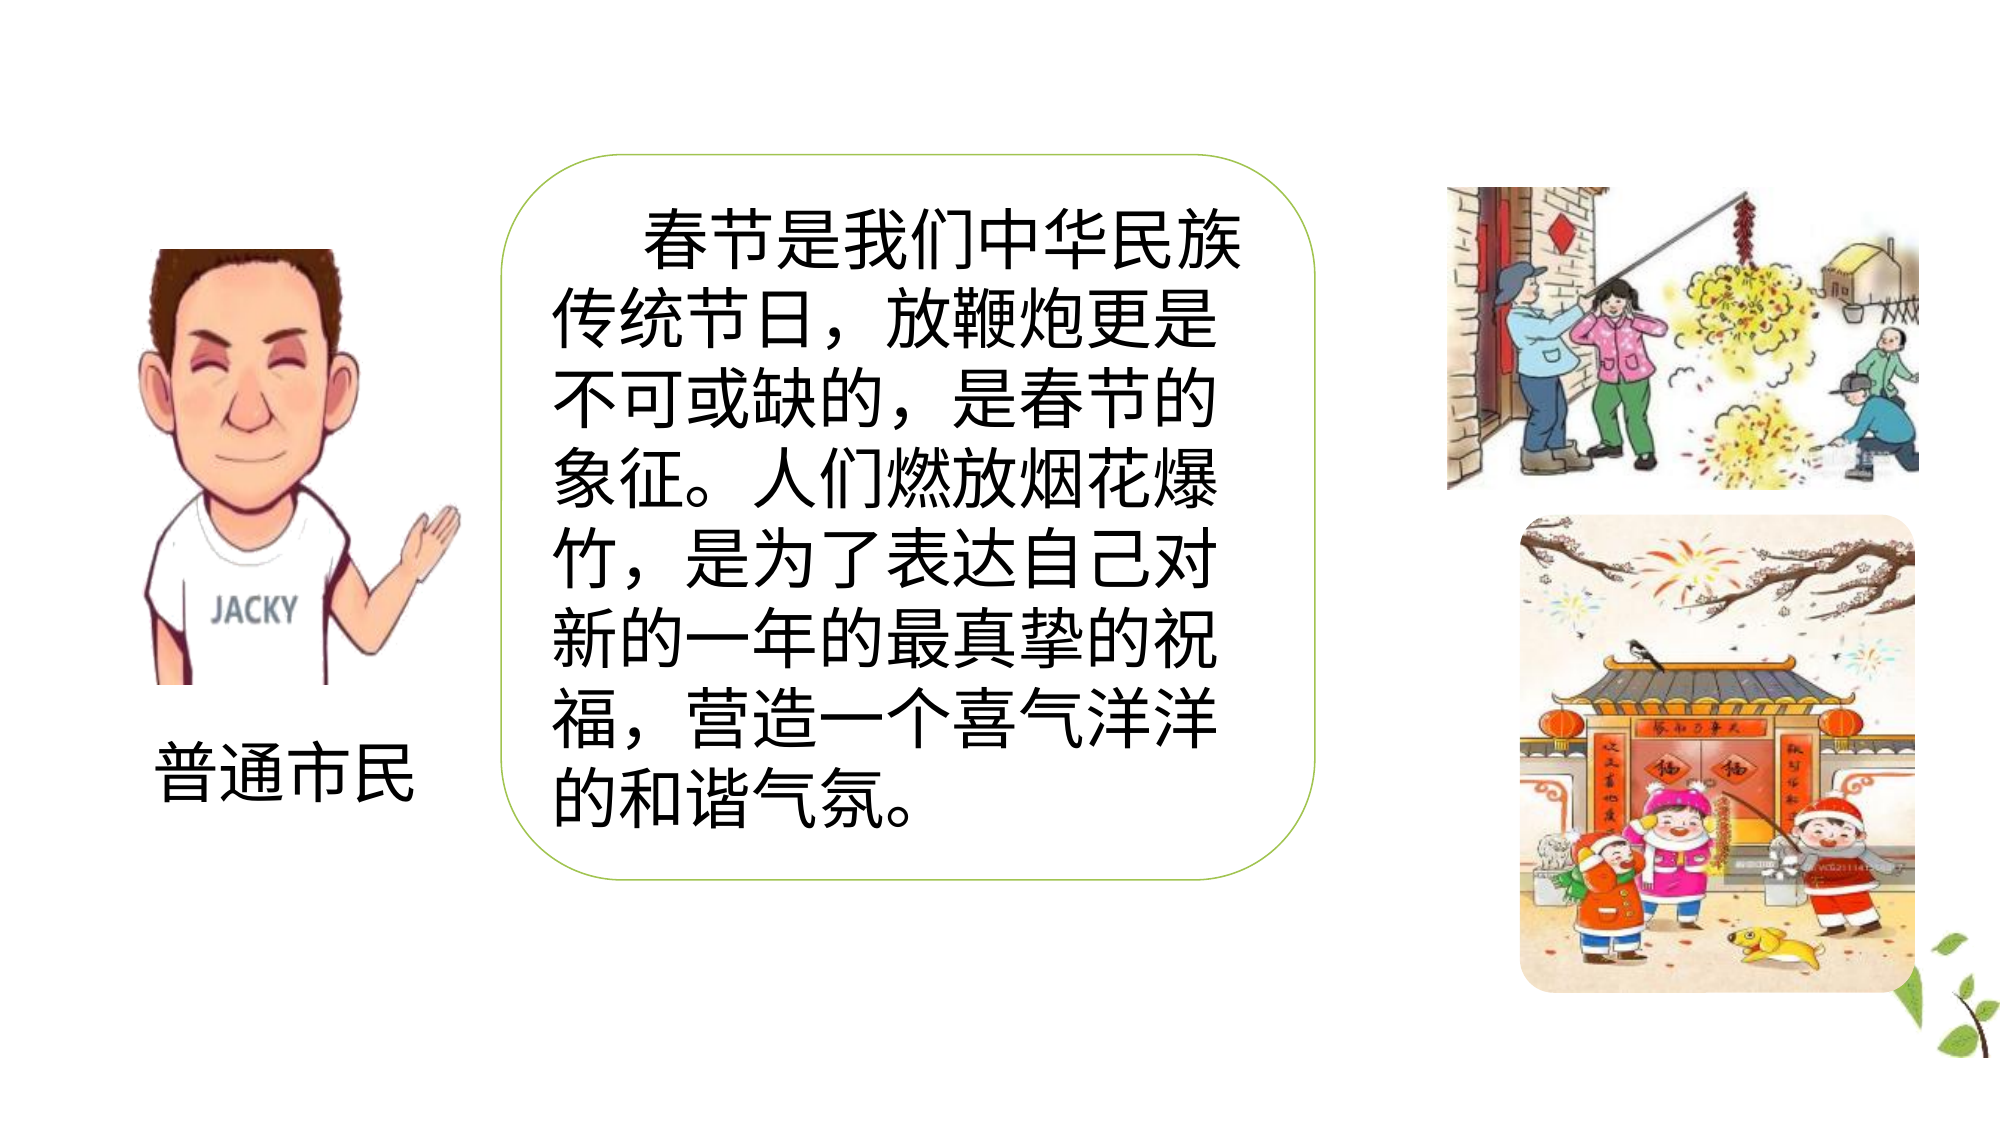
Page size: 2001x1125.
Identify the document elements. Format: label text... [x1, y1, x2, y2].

picture [1447, 187, 1919, 491]
picture [1519, 514, 2000, 1058]
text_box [42, 249, 478, 820]
text_box 春节是我们中华民族传统节日，放鞭炮更是不可或缺的，是春节的象征。人们燃放烟花爆竹，是为了表达自己对新的一年的最真挚的祝福，营造一个喜气洋洋的和谐气氛。 [501, 154, 1315, 880]
